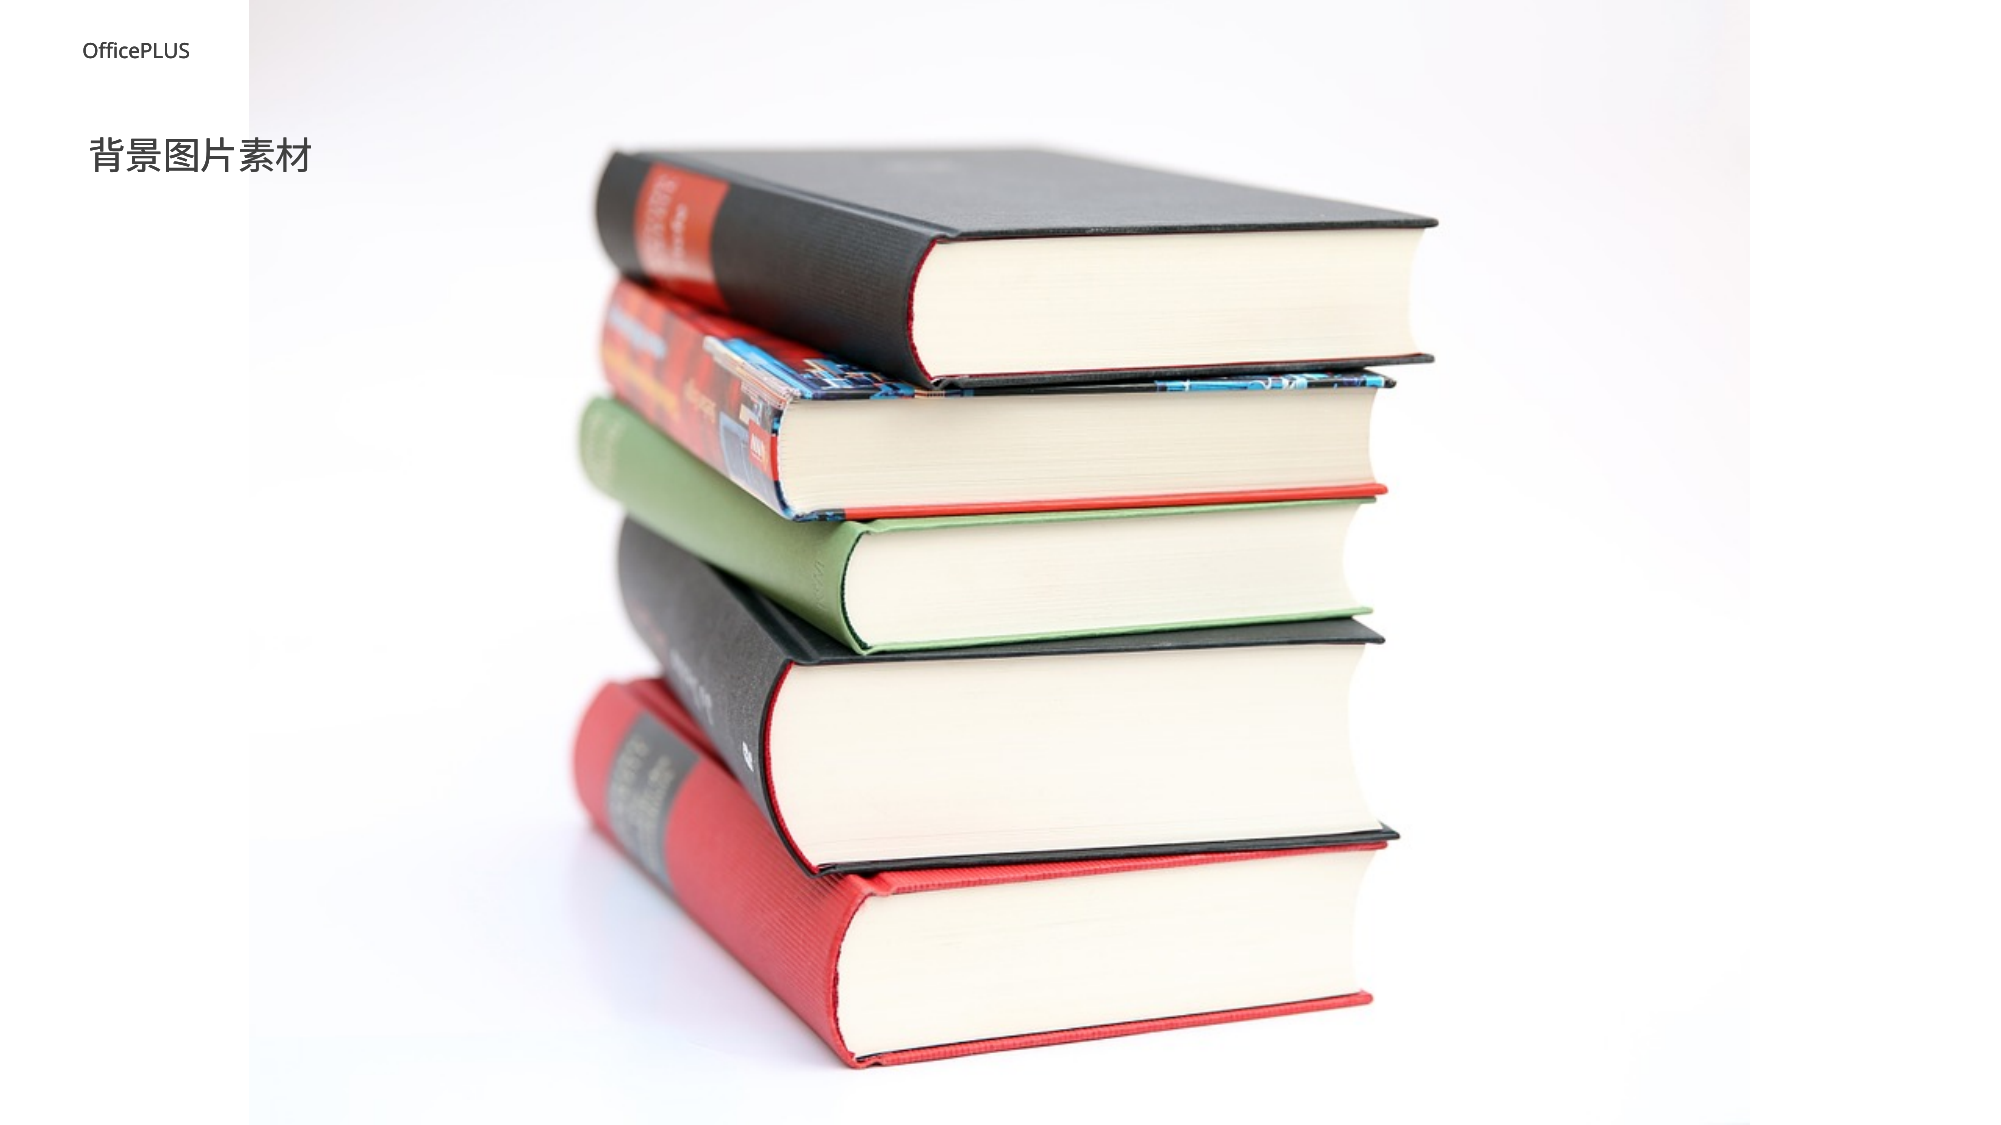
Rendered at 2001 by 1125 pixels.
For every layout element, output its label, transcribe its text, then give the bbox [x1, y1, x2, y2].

picture [249, 0, 1750, 1125]
text_box OfficePLUS [67, 29, 205, 70]
text_box 背景图片素材 [73, 124, 249, 185]
